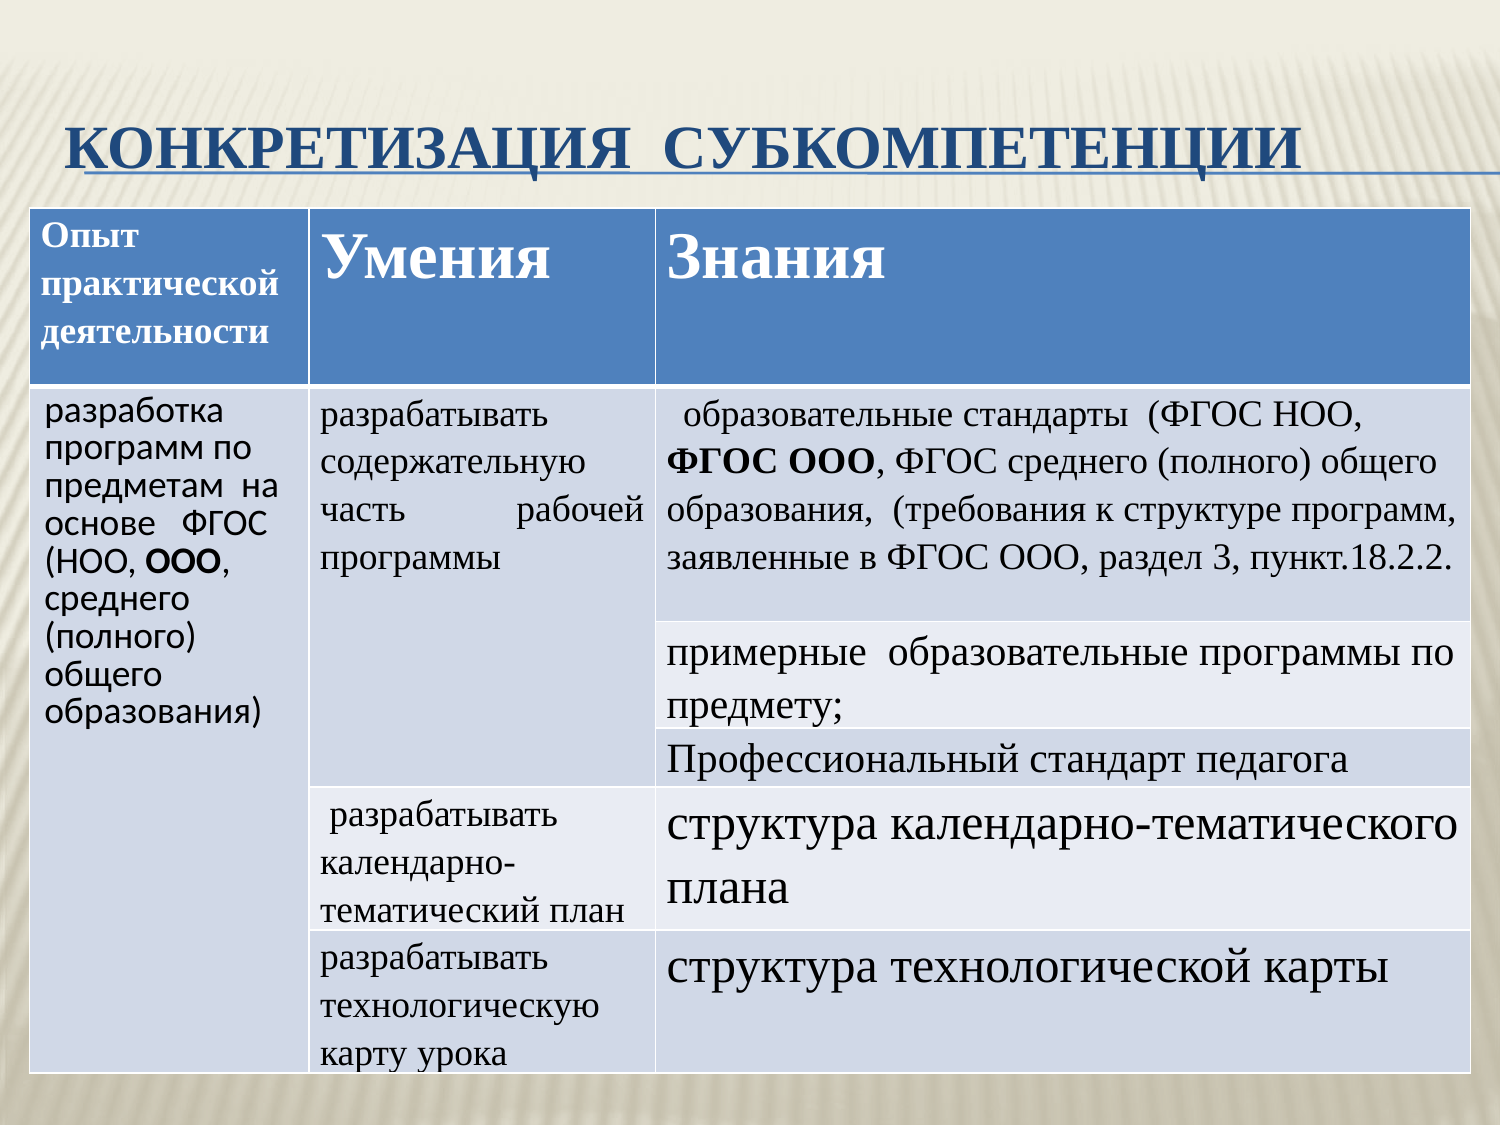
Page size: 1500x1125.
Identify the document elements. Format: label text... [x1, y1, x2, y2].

table_cell структура календарно-тематического плана [656, 788, 1470, 929]
table_cell разрабатывать технологическую карту урока [310, 931, 655, 1072]
table_cell примерные образовательные программы по предмету; [656, 622, 1470, 727]
table_cell образовательные стандарты (ФГОС НОО, ФГОС ООО, ФГОС среднего (полного) общего образования, (требования к структуре программ, заявленные в ФГОС ООО, раздел 3, пункт.18.2.2. [656, 389, 1470, 621]
table_header Опыт практической деятельности [30, 209, 308, 384]
table_cell разработка программ по предметам на основе ФГОС (НОО, ООО, среднего (полного) общего образования) [30, 389, 308, 1072]
table_header Умения [310, 209, 655, 384]
table_cell разрабатывать содержательную часть рабочей программы [310, 389, 655, 786]
table_header Знания [656, 209, 1470, 384]
title Конкретизация субкомпетенции [50, 75, 1475, 213]
table_cell разрабатывать календарно-тематический план [310, 788, 655, 929]
table_cell структура технологической карты [656, 931, 1470, 1072]
table_cell Профессиональный стандарт педагога [656, 729, 1470, 786]
